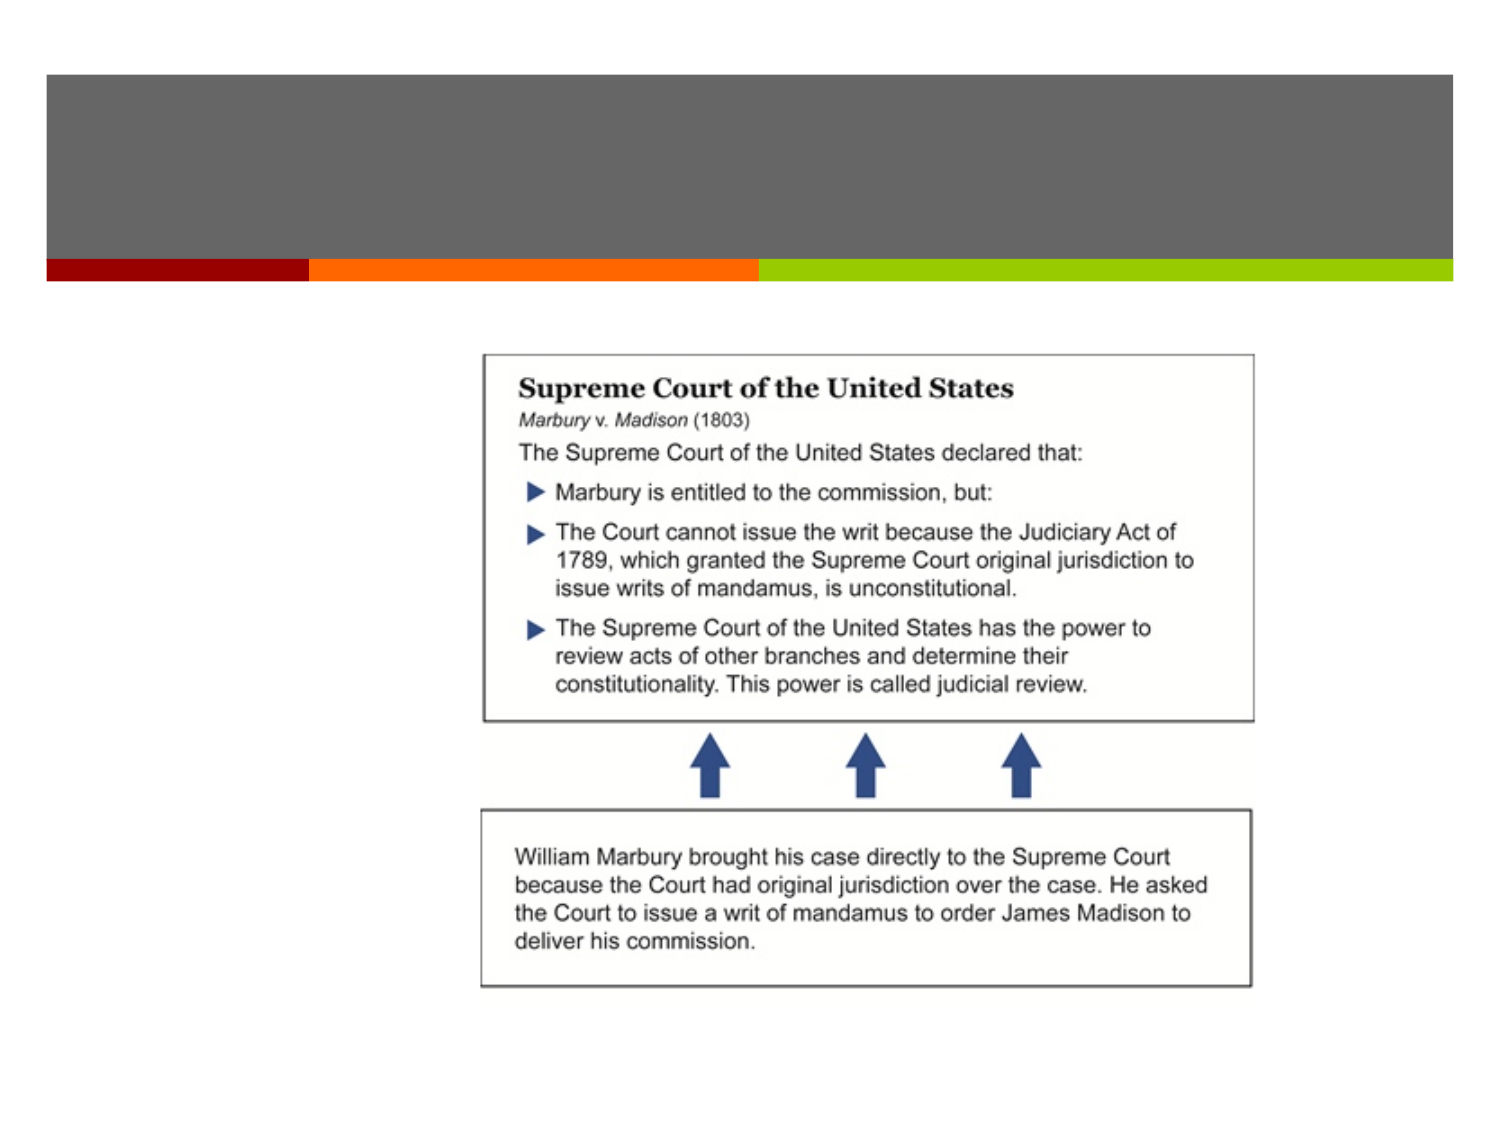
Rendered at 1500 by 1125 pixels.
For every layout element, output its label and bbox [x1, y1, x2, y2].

list [291, 349, 1454, 1006]
